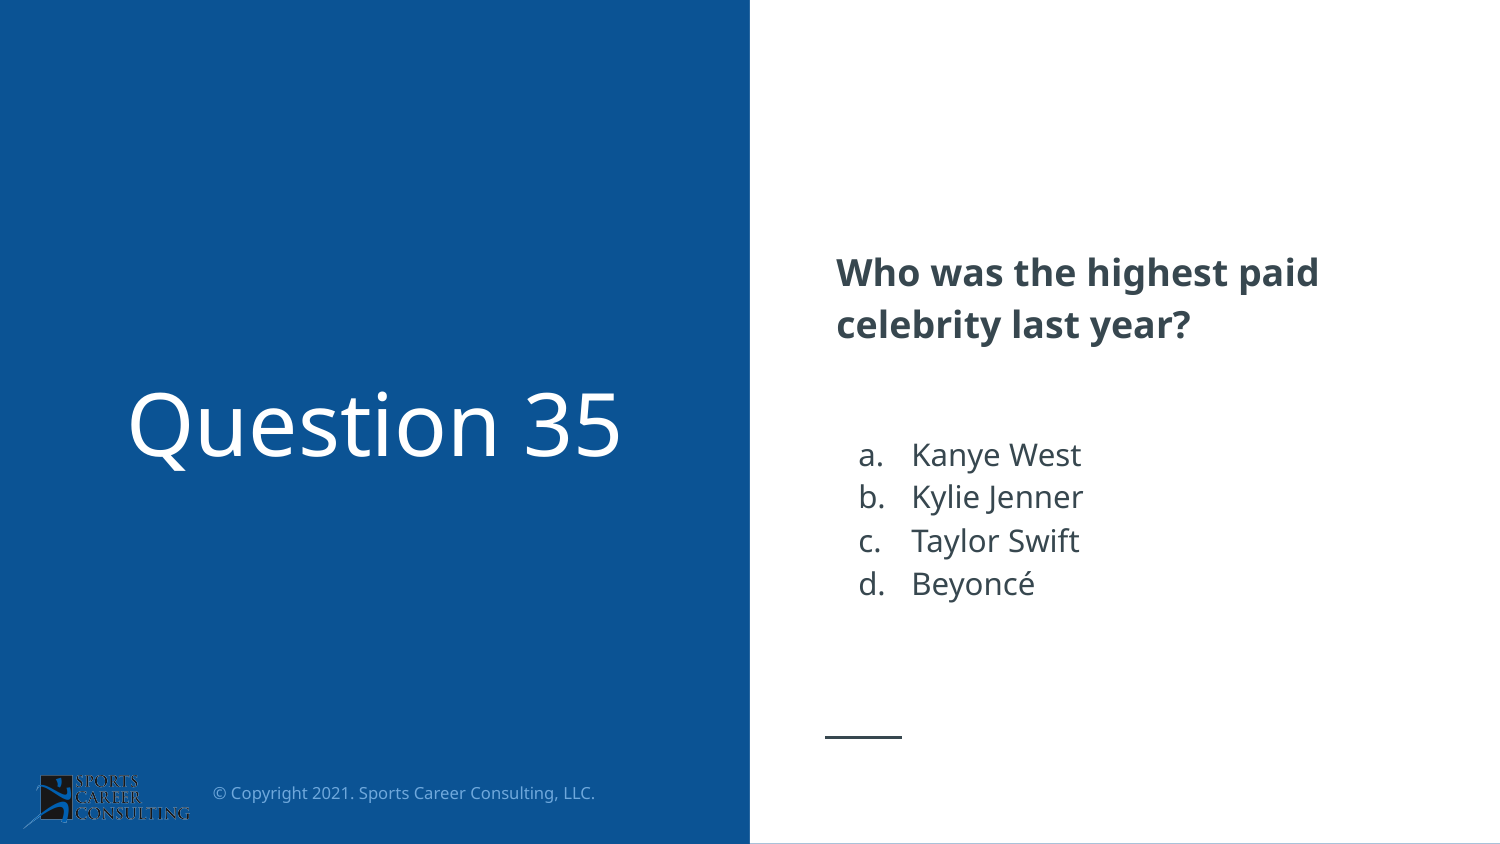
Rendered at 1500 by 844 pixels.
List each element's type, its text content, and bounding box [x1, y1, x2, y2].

text_box © Copyright 2021. Sports Career Consulting, LLC. [197, 767, 750, 838]
picture [22, 774, 190, 829]
list Who was the highest paid celebrity last year? Kanye West Kylie Jenner Taylor Swift Beyoncé [821, 118, 1486, 725]
title Question 35 [43, 298, 708, 546]
